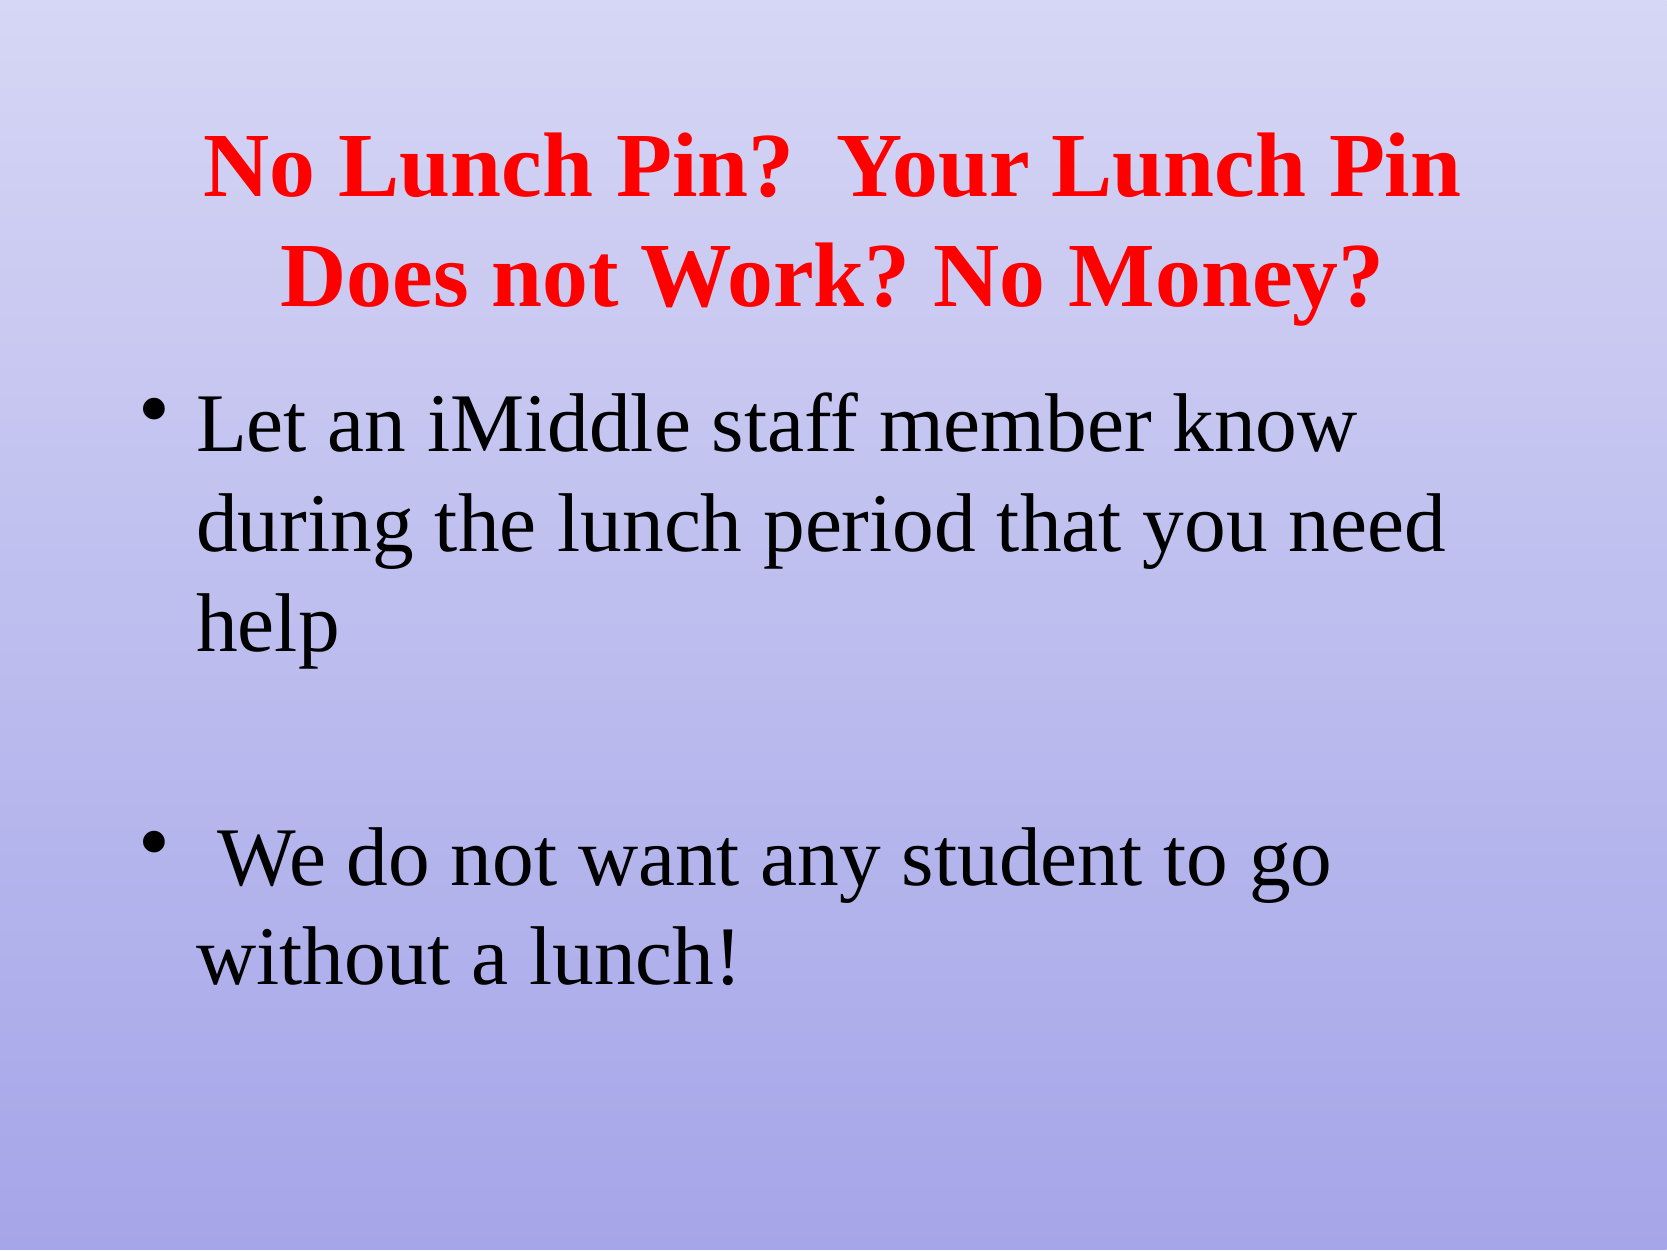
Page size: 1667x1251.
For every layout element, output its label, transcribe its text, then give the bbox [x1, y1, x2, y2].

title No Lunch Pin? Your Lunch Pin Does not Work? No Money? [124, 110, 1542, 320]
list Let an iMiddle staff member know during the lunch period that you need help We do not want any student to go without a lunch! [124, 360, 1547, 1038]
